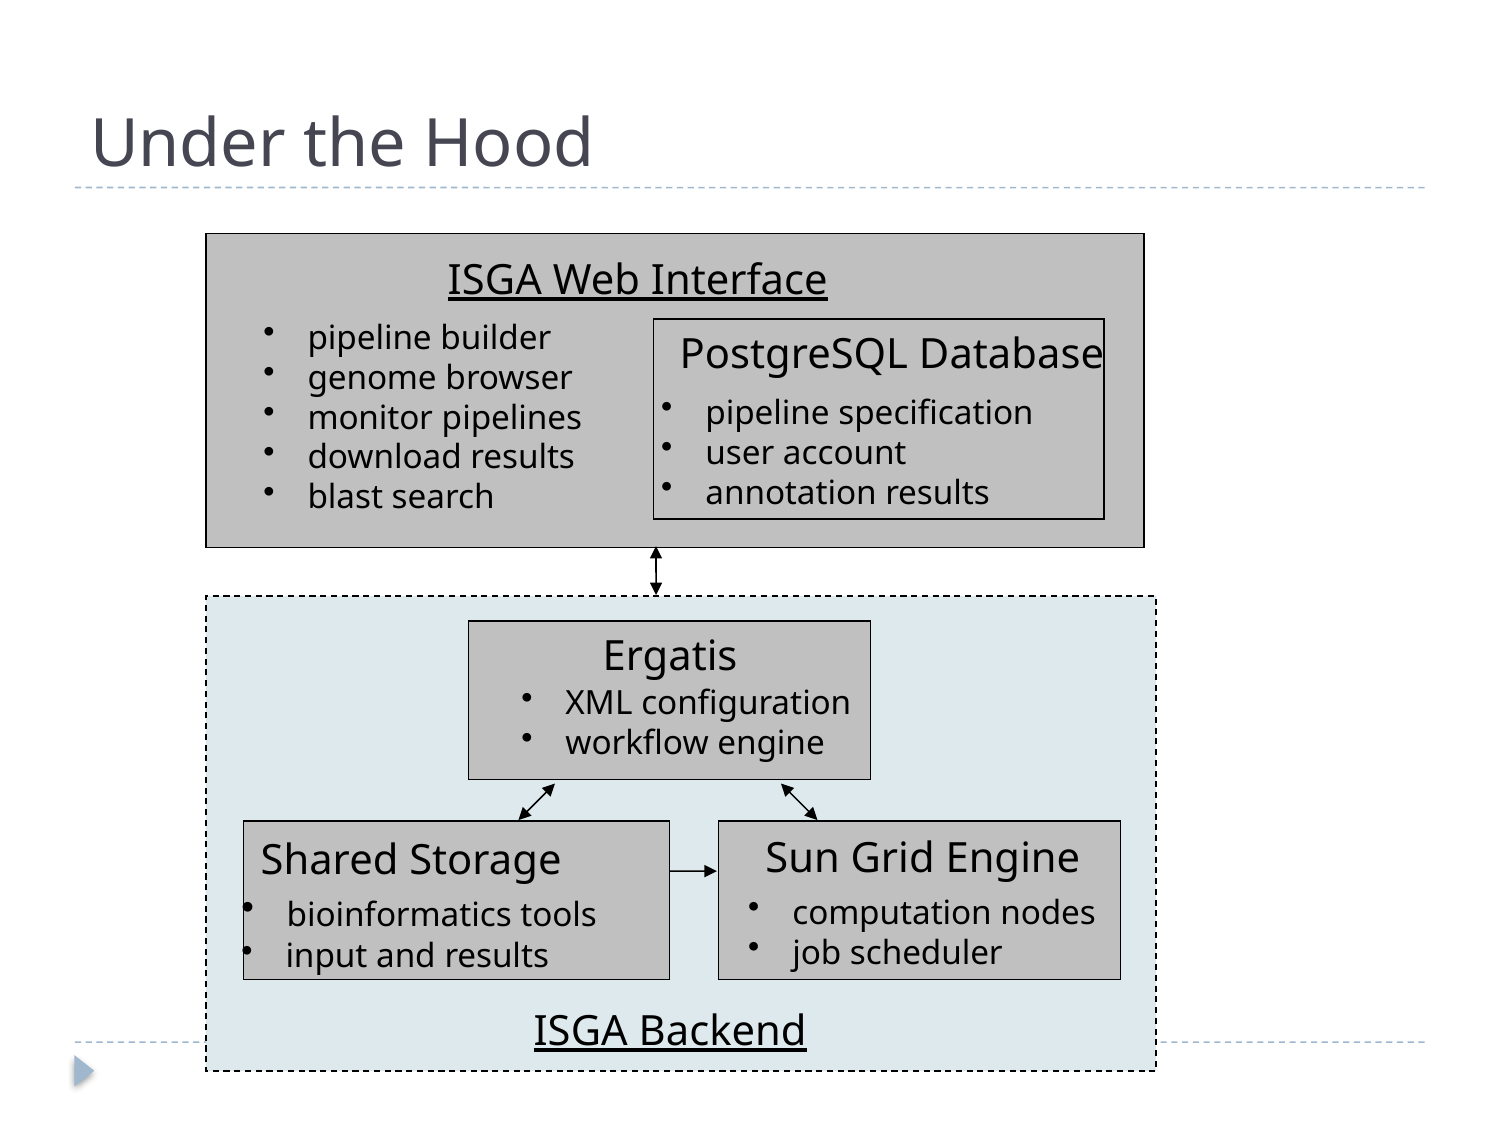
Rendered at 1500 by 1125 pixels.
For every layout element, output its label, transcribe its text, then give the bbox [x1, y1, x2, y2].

text_box [783, 792, 818, 821]
text_box PostgreSQL Database [664, 319, 1119, 384]
title Under the Hood [74, 24, 1426, 188]
text_box [1049, 384, 1104, 519]
text_box [205, 233, 1144, 548]
text_box Sun Grid Engine [750, 823, 1096, 883]
text_box pipeline builder genome browser monitor pipelines download results blast search [248, 308, 598, 523]
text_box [468, 620, 871, 780]
text_box [649, 546, 663, 596]
text_box [205, 596, 1156, 1072]
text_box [243, 820, 670, 983]
text_box pipeline specification user account annotation results [646, 383, 1049, 519]
text_box [518, 792, 553, 820]
text_box ISGA Backend [518, 996, 822, 1061]
text_box [653, 319, 664, 383]
text_box [676, 864, 717, 878]
text_box ISGA Web Interface [432, 245, 843, 310]
text_box [718, 821, 1121, 980]
text_box computation nodes job scheduler [733, 883, 1112, 979]
